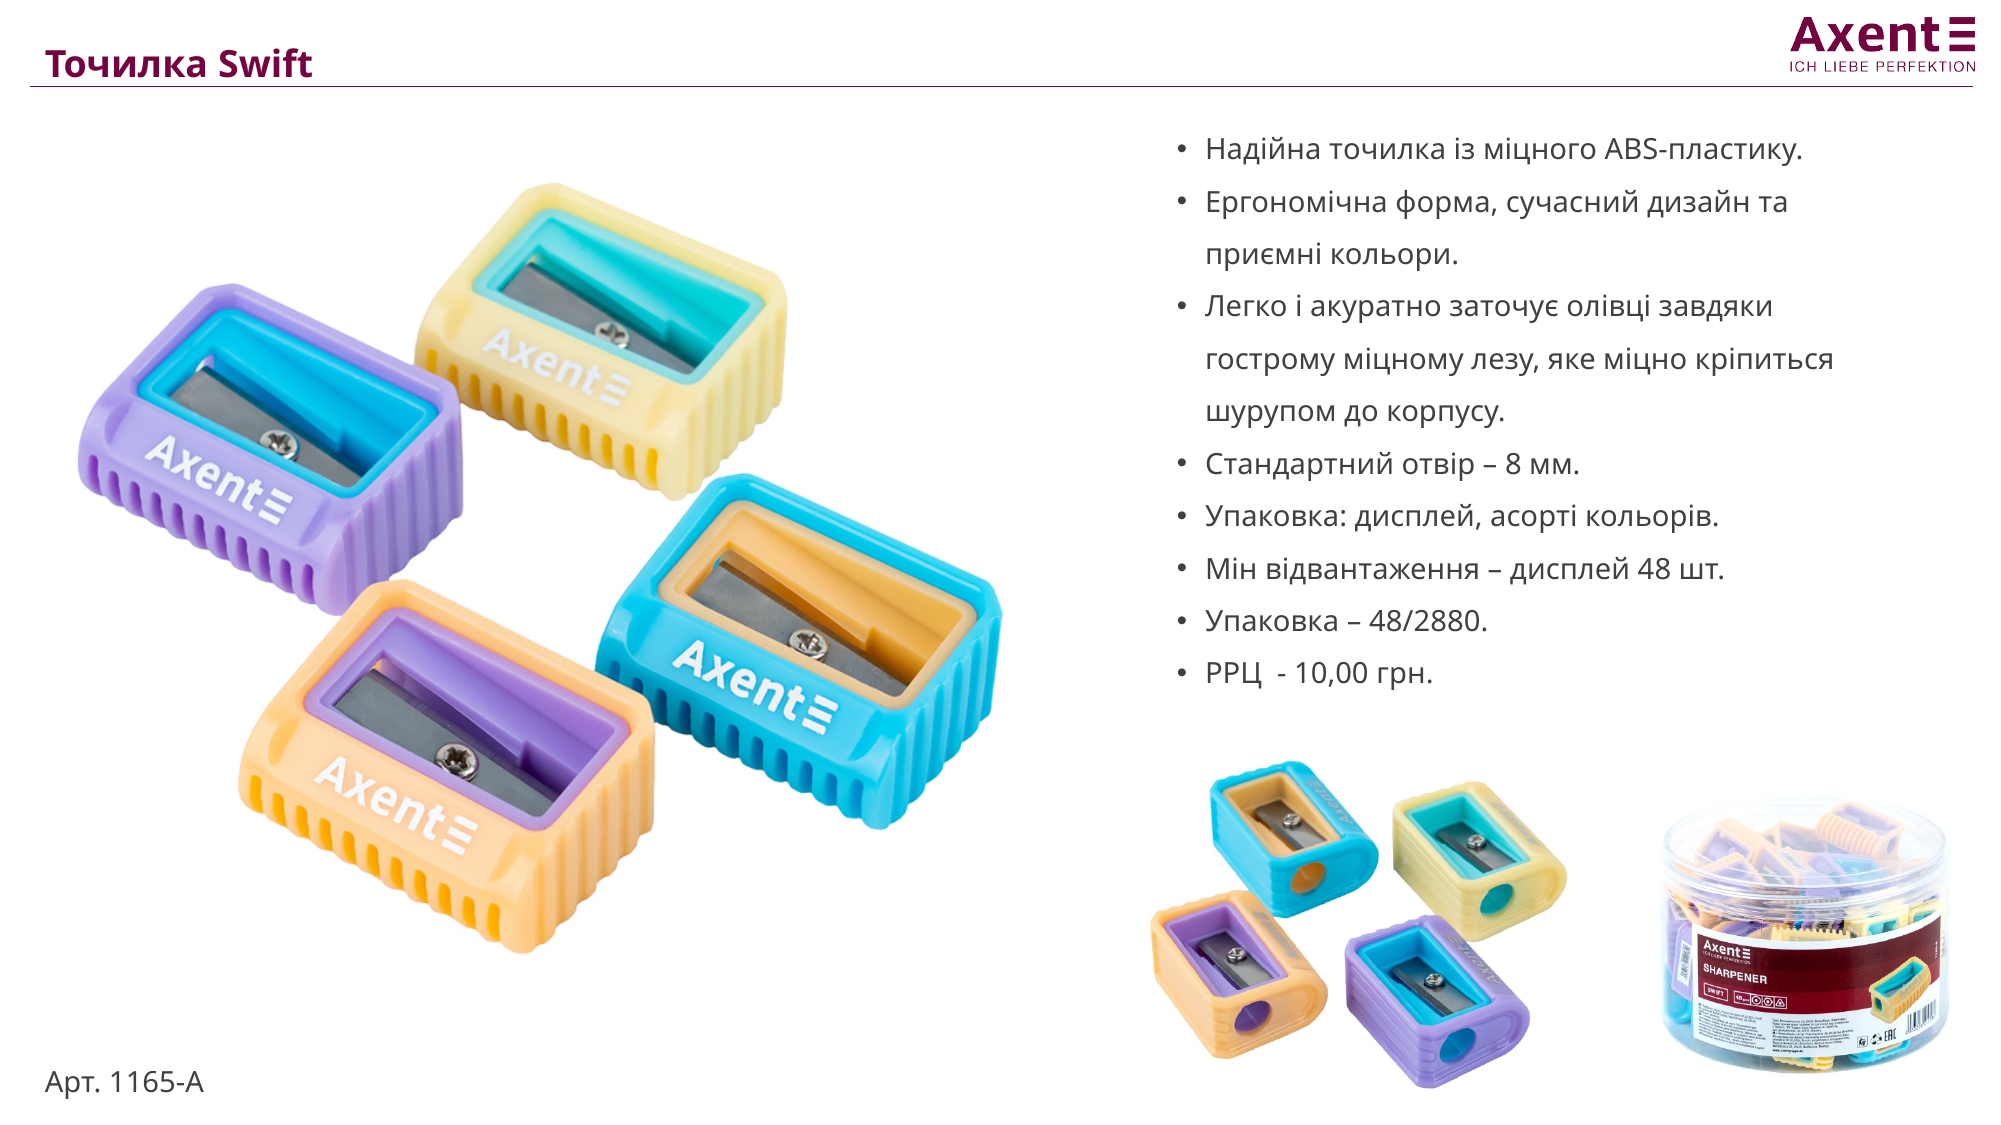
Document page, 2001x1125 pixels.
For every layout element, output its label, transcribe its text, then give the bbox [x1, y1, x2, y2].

text_box Точилка Swift [30, 10, 1552, 86]
picture [71, 155, 1009, 966]
text_box Точилка Swift [30, 87, 1552, 93]
picture [1790, 17, 1975, 73]
picture [1147, 746, 1570, 1095]
text_box Арт. 1165-A [30, 1038, 319, 1106]
picture [1652, 781, 1957, 1086]
text_box Надійна точилка із міцного ABS-пластику. Ергономічна форма, сучасний дизайн та приємні кольори. Легко і акуратно заточує олівці завдяки гострому міцному лезу, яке міцно кріпиться шурупом до корпусу. Стандартний отвір – 8 мм. Упаковка: дисплей, асорті кольорів. Мін відвантаження – дисплей 48 шт. Упаковка – 48/2880. РРЦ - 10,00 грн. [1162, 105, 1915, 698]
